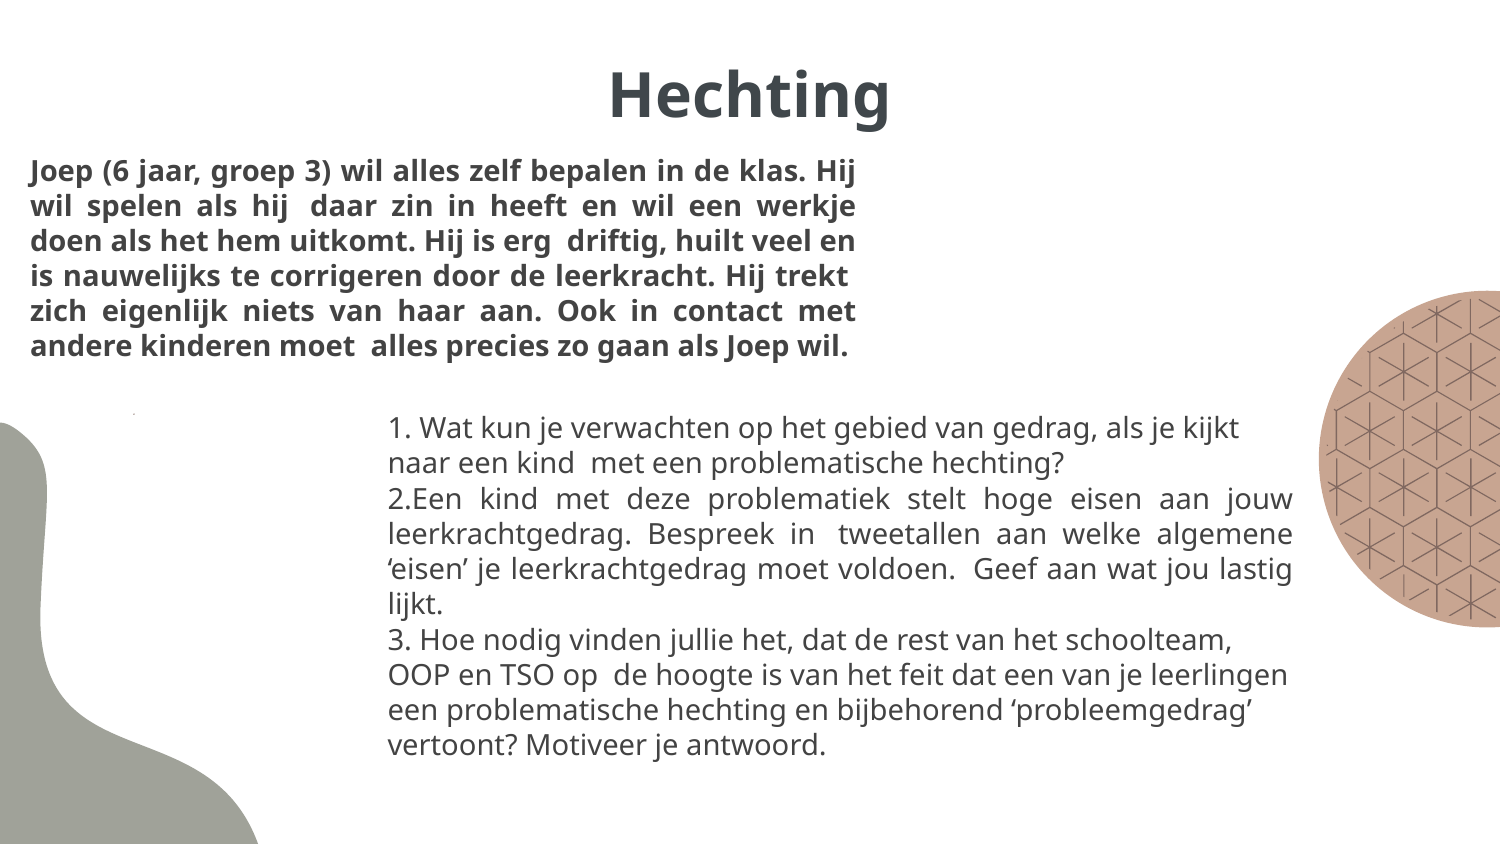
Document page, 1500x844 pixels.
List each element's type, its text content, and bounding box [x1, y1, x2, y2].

text_box 1. Wat kun je verwachten op het gebied van gedrag, als je kijkt naar een kind met een problematische hechting? 2.Een kind met deze problematiek stelt hoge eisen aan jouw leerkrachtgedrag. Bespreek in tweetallen aan welke algemene ‘eisen’ je leerkrachtgedrag moet voldoen. Geef aan wat jou lastig lijkt. 3. Hoe nodig vinden jullie het, dat de rest van het schoolteam, OOP en TSO op de hoogte is van het feit dat een van je leerlingen een problematische hechting en bijbehorend ‘probleemgedrag’ vertoont? Motiveer je antwoord. [372, 402, 1367, 844]
text_box Joep (6 jaar, groep 3) wil alles zelf bepalen in de klas. Hij wil spelen als hij daar zin in heeft en wil een werkje doen als het hem uitkomt. Hij is erg driftig, huilt veel en is nauwelijks te corrigeren door de leerkracht. Hij trekt zich eigenlijk niets van haar aan. Ook in contact met andere kinderen moet alles precies zo gaan als Joep wil. [15, 144, 895, 440]
title Hechting [116, 56, 1383, 145]
